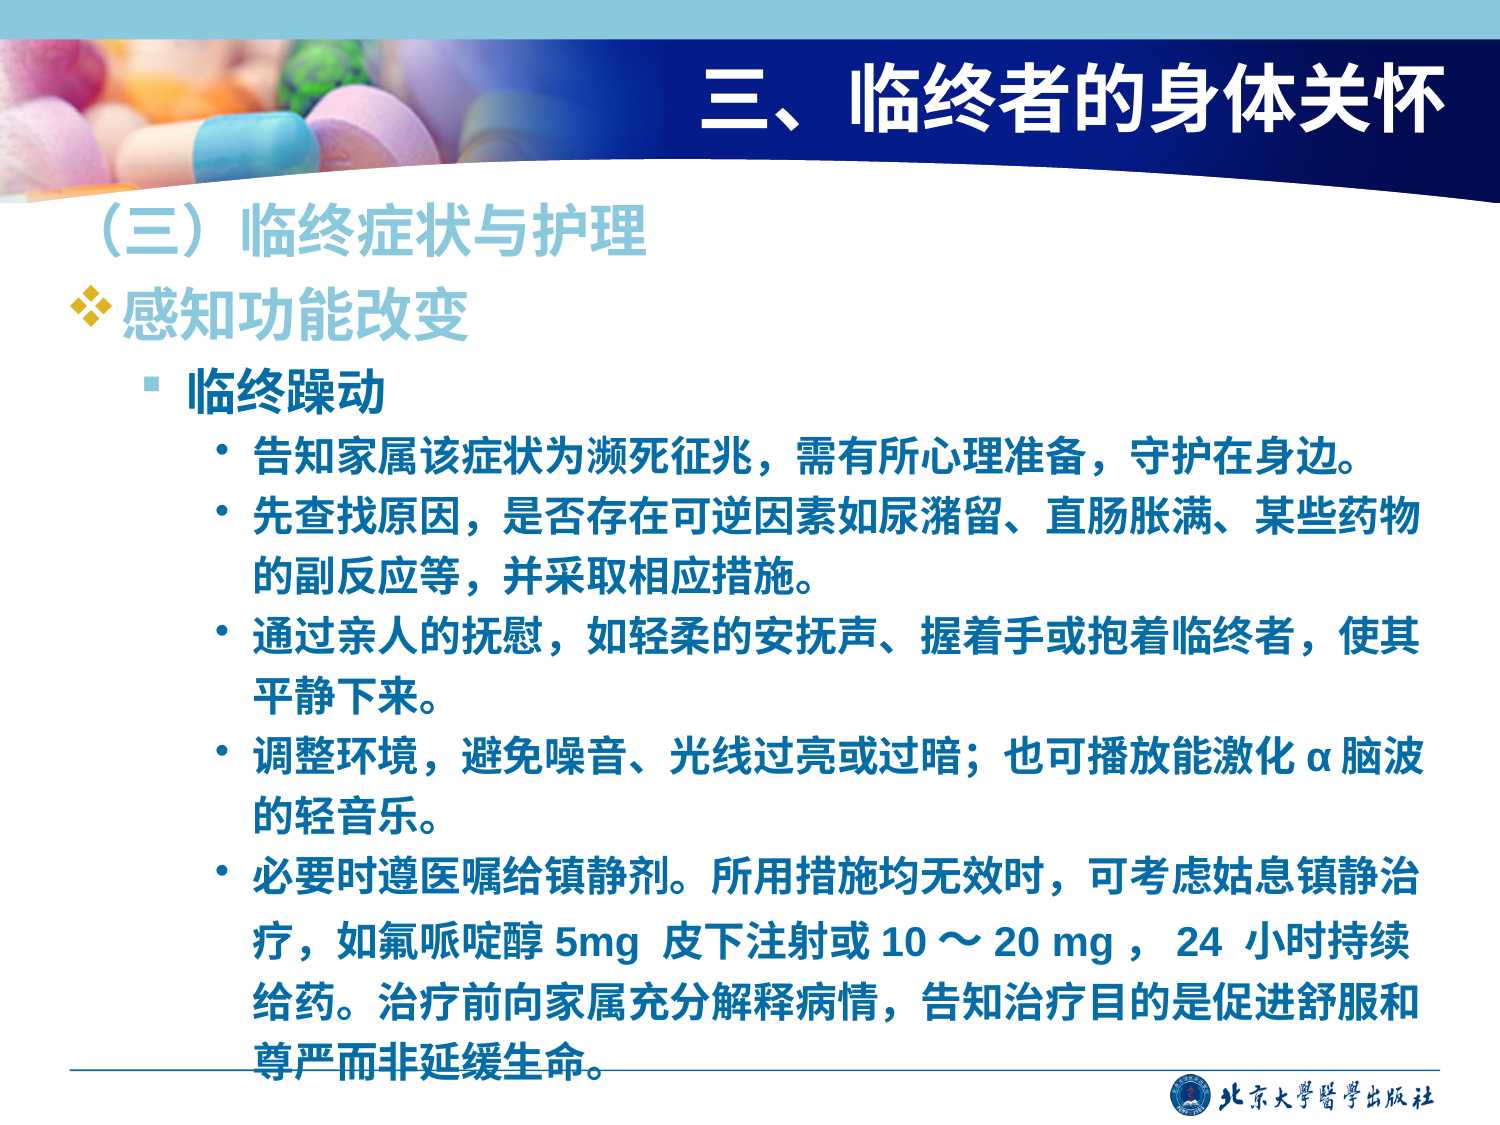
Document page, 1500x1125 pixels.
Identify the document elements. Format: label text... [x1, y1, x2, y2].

picture [0, 40, 1500, 203]
picture [1170, 1074, 1436, 1118]
title 三、临终者的身体关怀 [137, 49, 1463, 143]
list （三）临终症状与护理 感知功能改变 临终躁动 告知家属该症状为濒死征兆，需有所心理准备，守护在身边。 先查找原因，是否存在可逆因素如尿潴留、直肠胀满、某些药物的副反应等，并采取相应措施。 通过亲人的抚慰，如轻柔的安抚声、握着手或抱着临终者，使其平静下来。 调整环境，避免噪音、光线过亮或过暗；也可播放能激化α脑波的轻音乐。 必要时遵医嘱给镇静剂。所用措施均无效时，可考虑姑息镇静治疗，如氟哌啶醇5mg 皮下注射或10～20 mg，24 小时持续给药。治疗前向家属充分解释病情，告知治疗目的是促进舒服和尊严而非延缓生命。 [49, 172, 1463, 1071]
